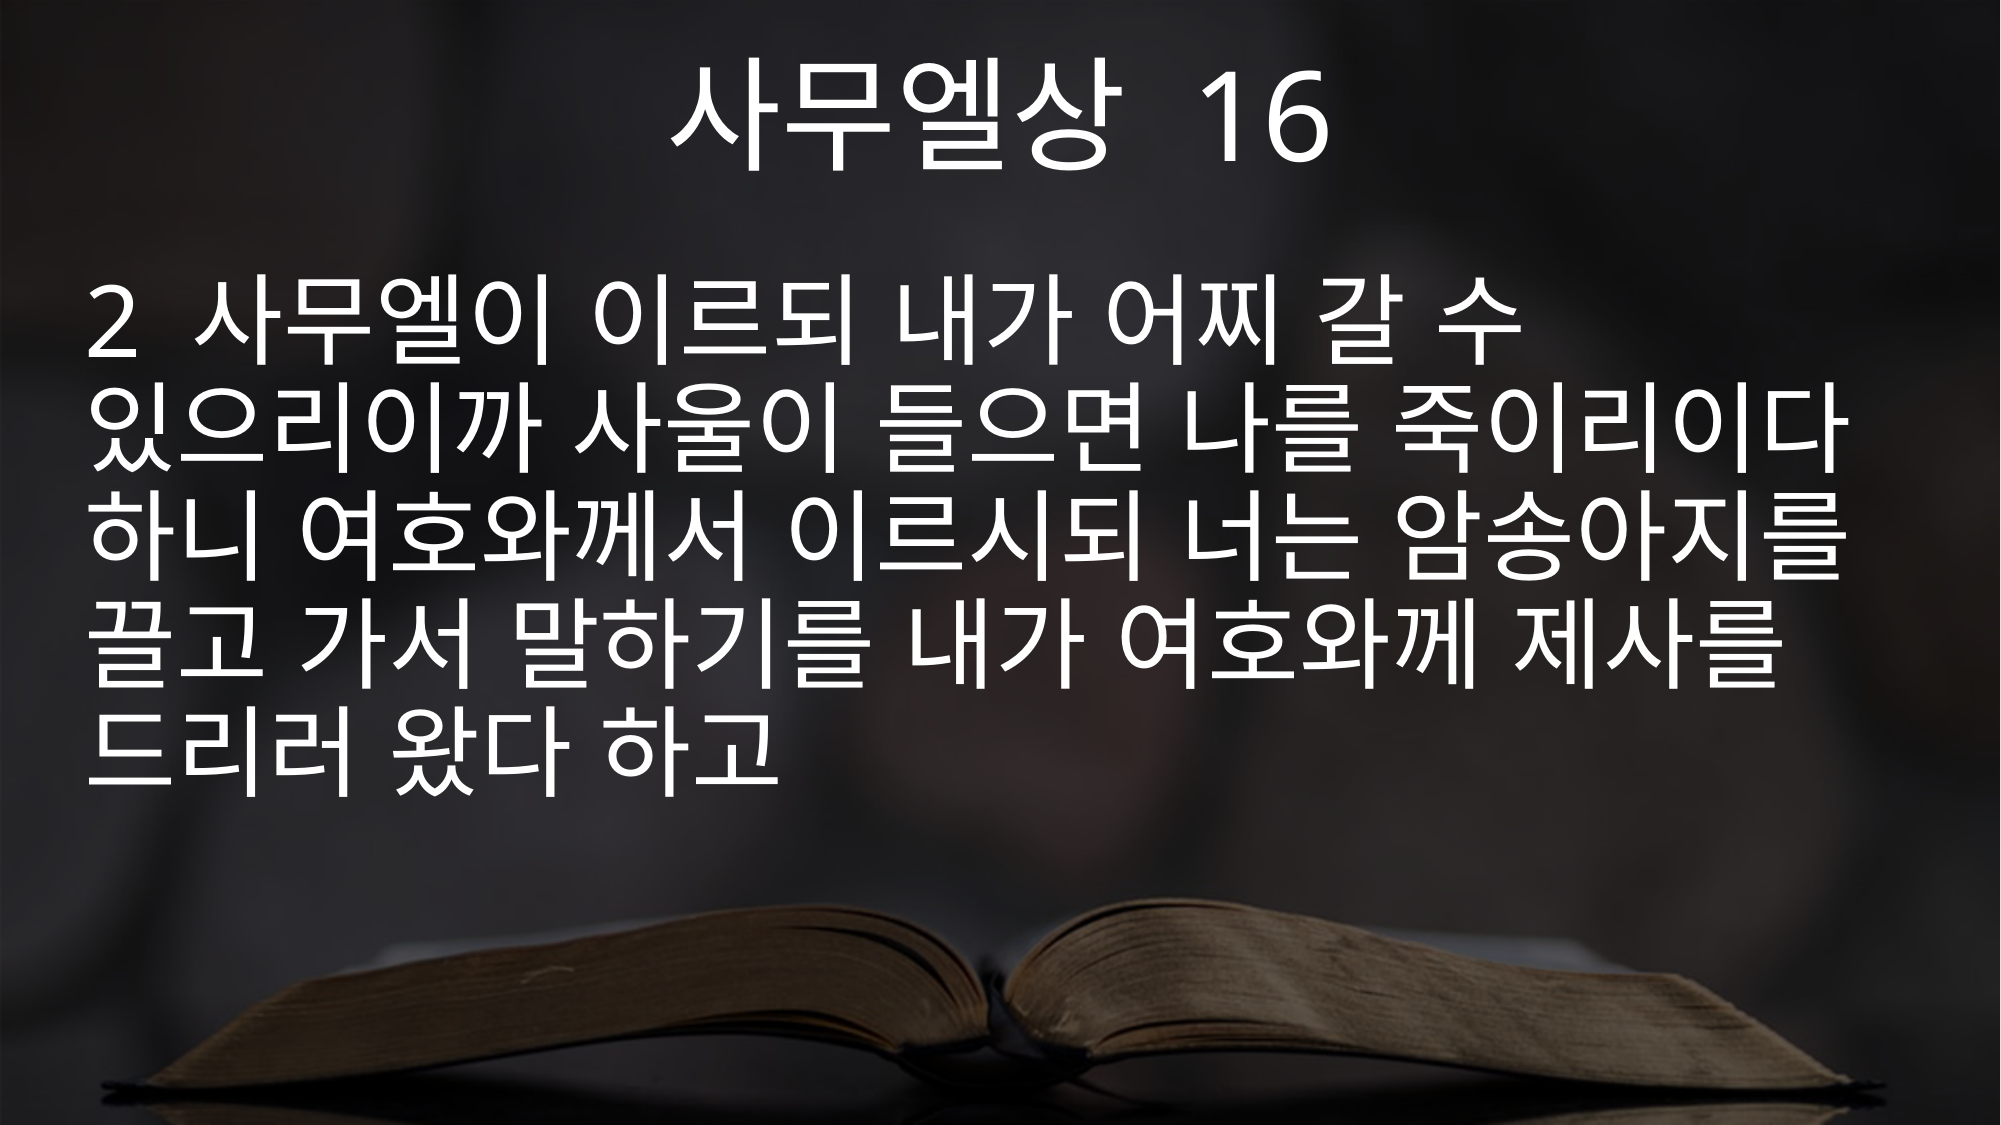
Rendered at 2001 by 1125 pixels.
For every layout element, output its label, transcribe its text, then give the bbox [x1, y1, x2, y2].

list 2 사무엘이 이르되 내가 어찌 갈 수 있으리이까 사울이 들으면 나를 죽이리이다 하니 여호와께서 이르시되 너는 암송아지를 끌고 가서 말하기를 내가 여호와께 제사를 드리러 왔다 하고 [69, 263, 1953, 423]
picture [0, 0, 2001, 1125]
footer 사무엘상 16 [0, 32, 2000, 192]
